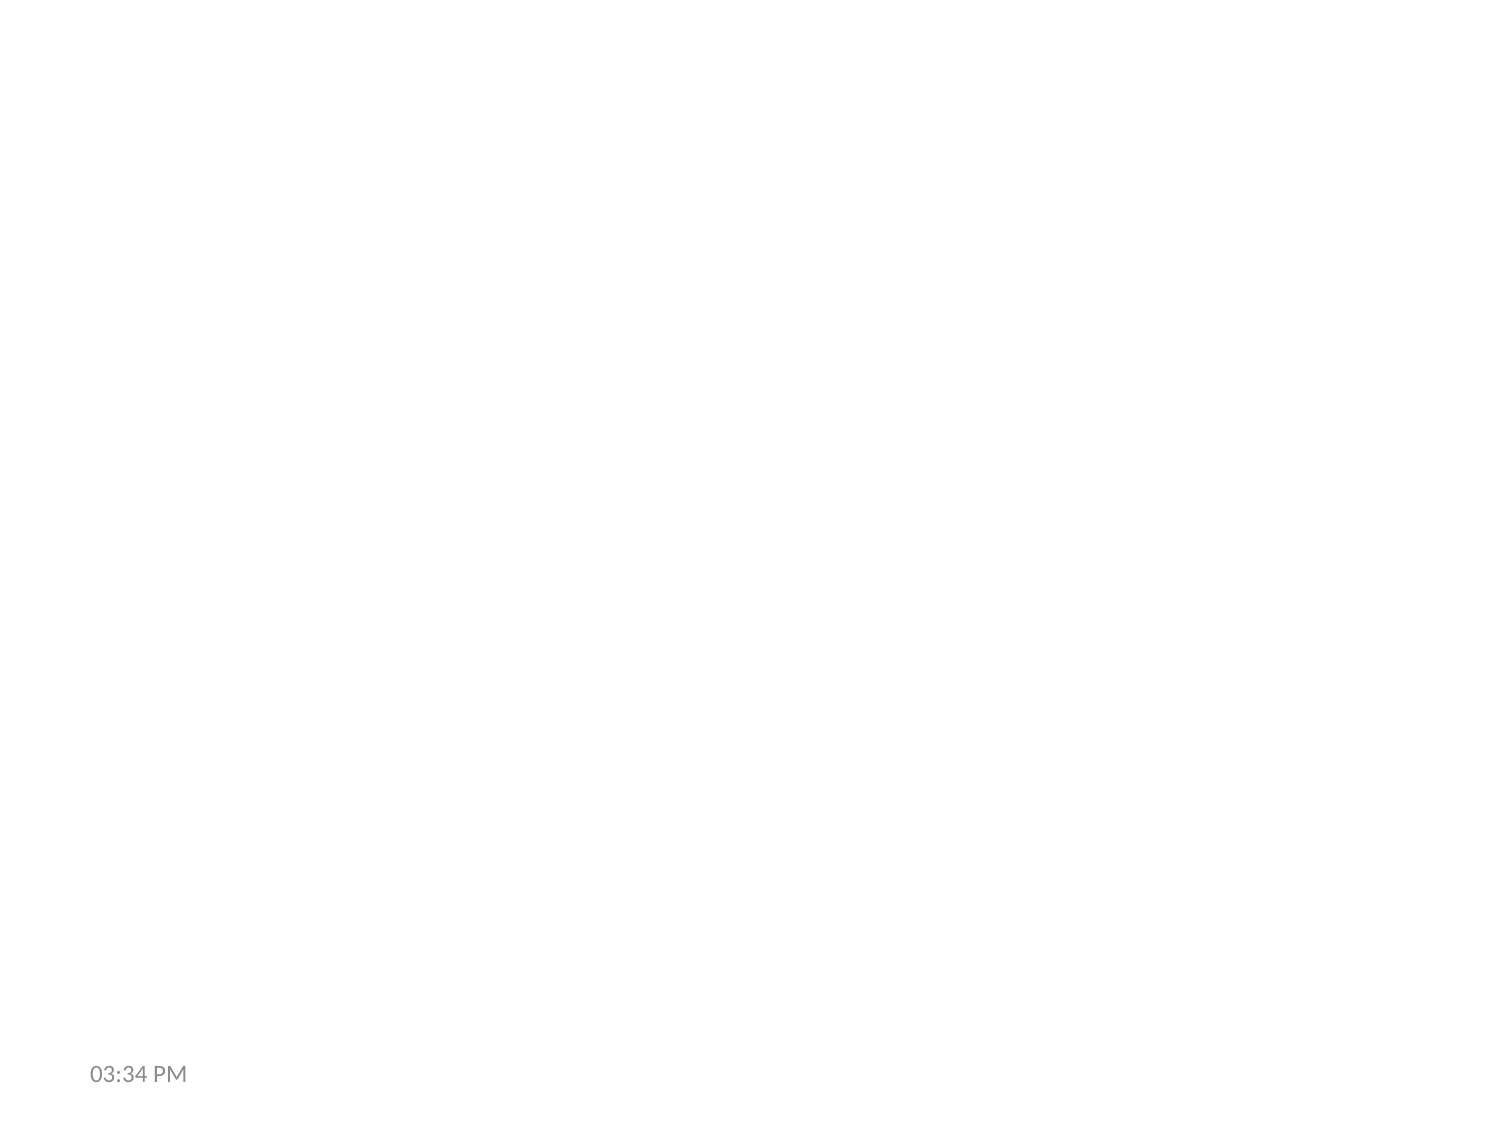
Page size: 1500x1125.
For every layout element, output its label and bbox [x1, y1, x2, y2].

slide_number [75, 1042, 425, 1103]
